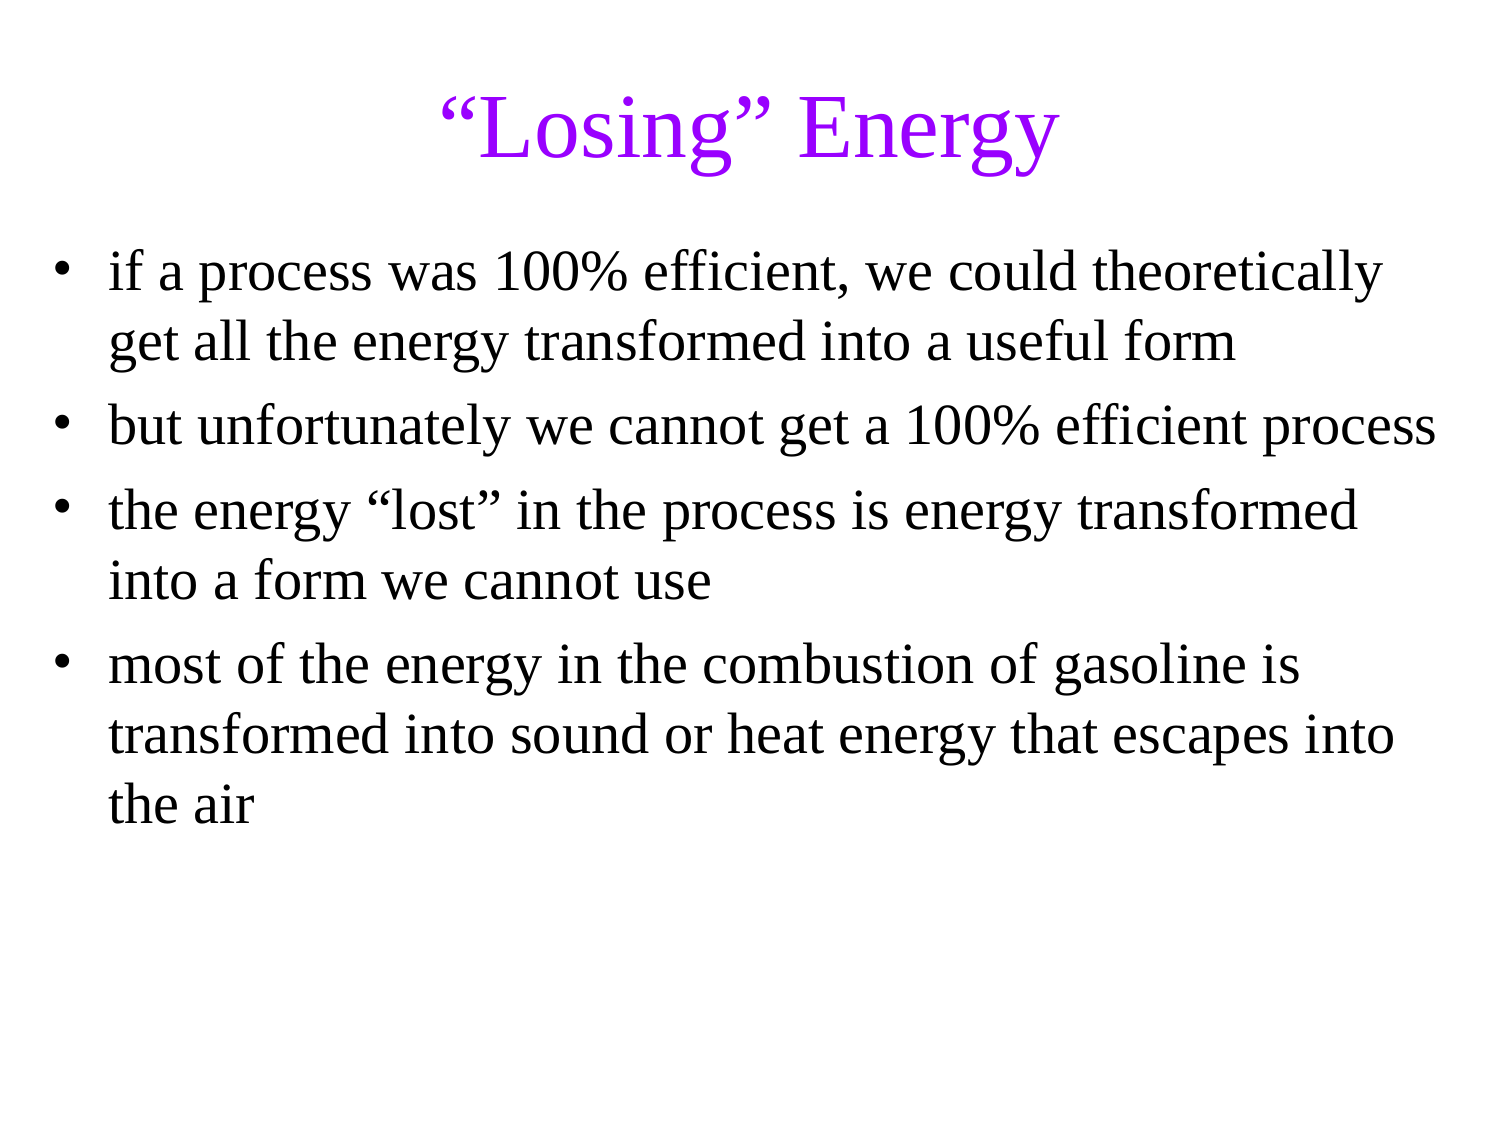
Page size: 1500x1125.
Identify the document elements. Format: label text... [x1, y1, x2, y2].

text_box if a process was 100% efficient, we could theoretically get all the energy transformed into a useful form but unfortunately we cannot get a 100% efficient process the energy “lost” in the process is energy transformed into a form we cannot use most of the energy in the combustion of gasoline is transformed into sound or heat energy that escapes into the air [37, 224, 1463, 1000]
text_box “Losing” Energy [112, 26, 1388, 215]
